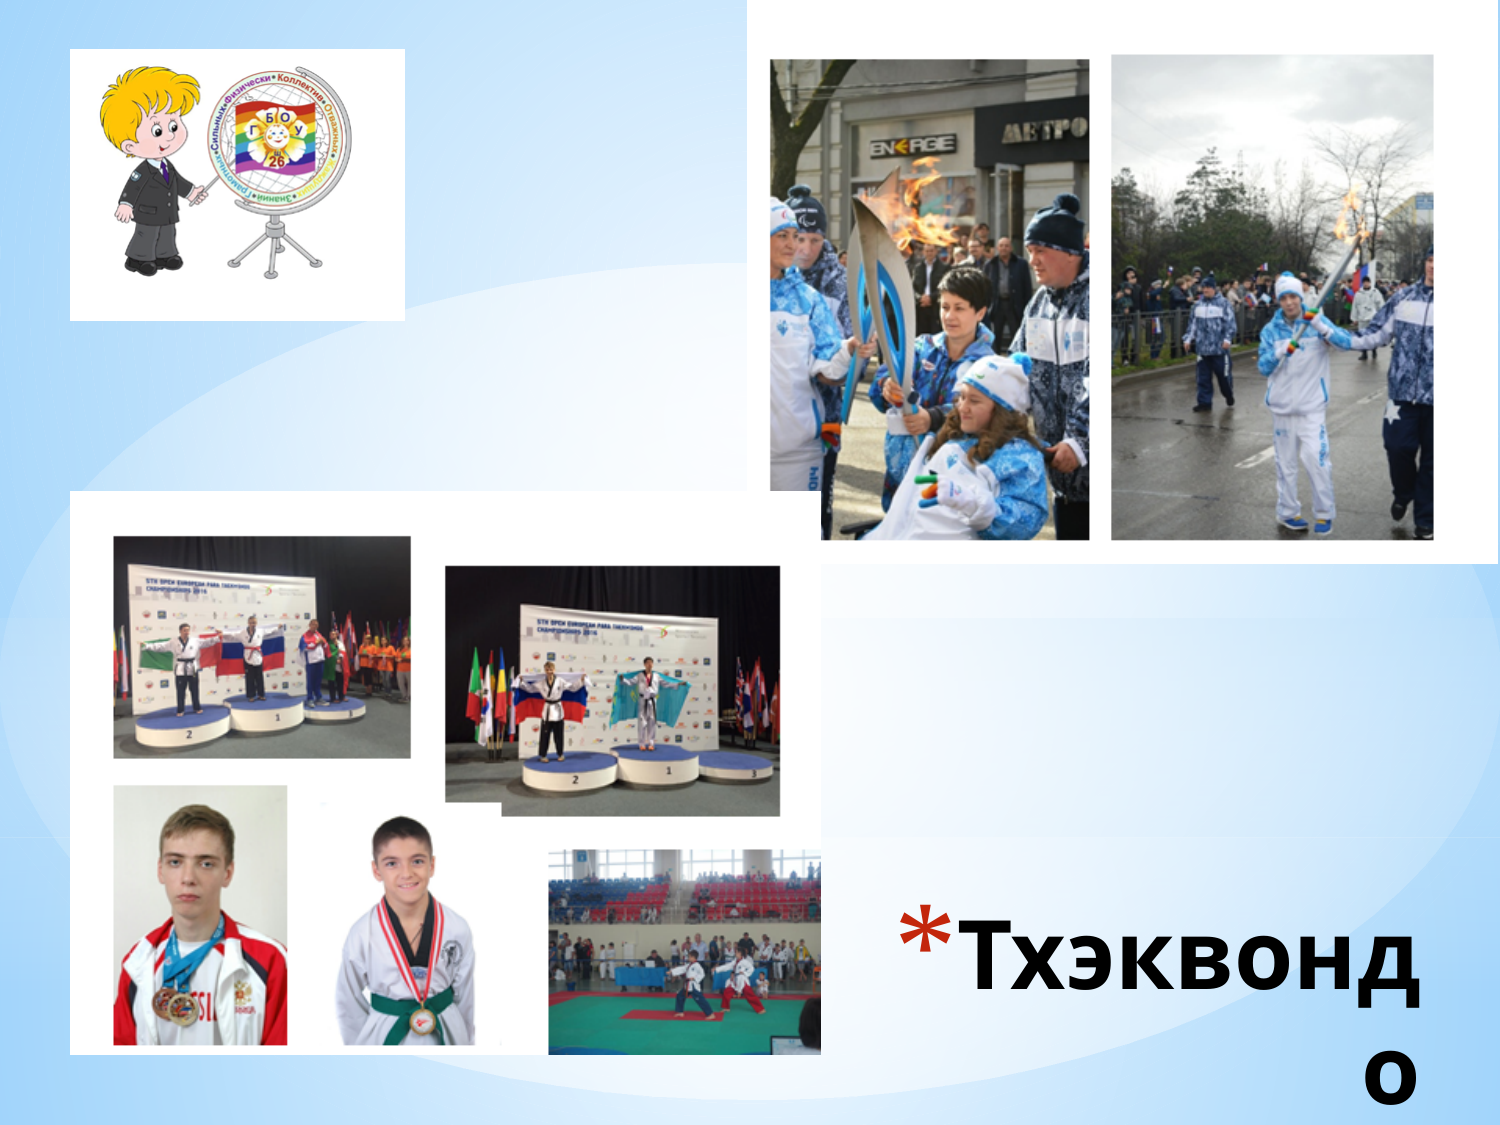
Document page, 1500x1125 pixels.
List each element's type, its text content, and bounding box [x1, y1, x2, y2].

picture [69, 48, 405, 321]
title Тхэквондо [844, 886, 1436, 1051]
picture [69, 491, 821, 1055]
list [747, 0, 1498, 564]
